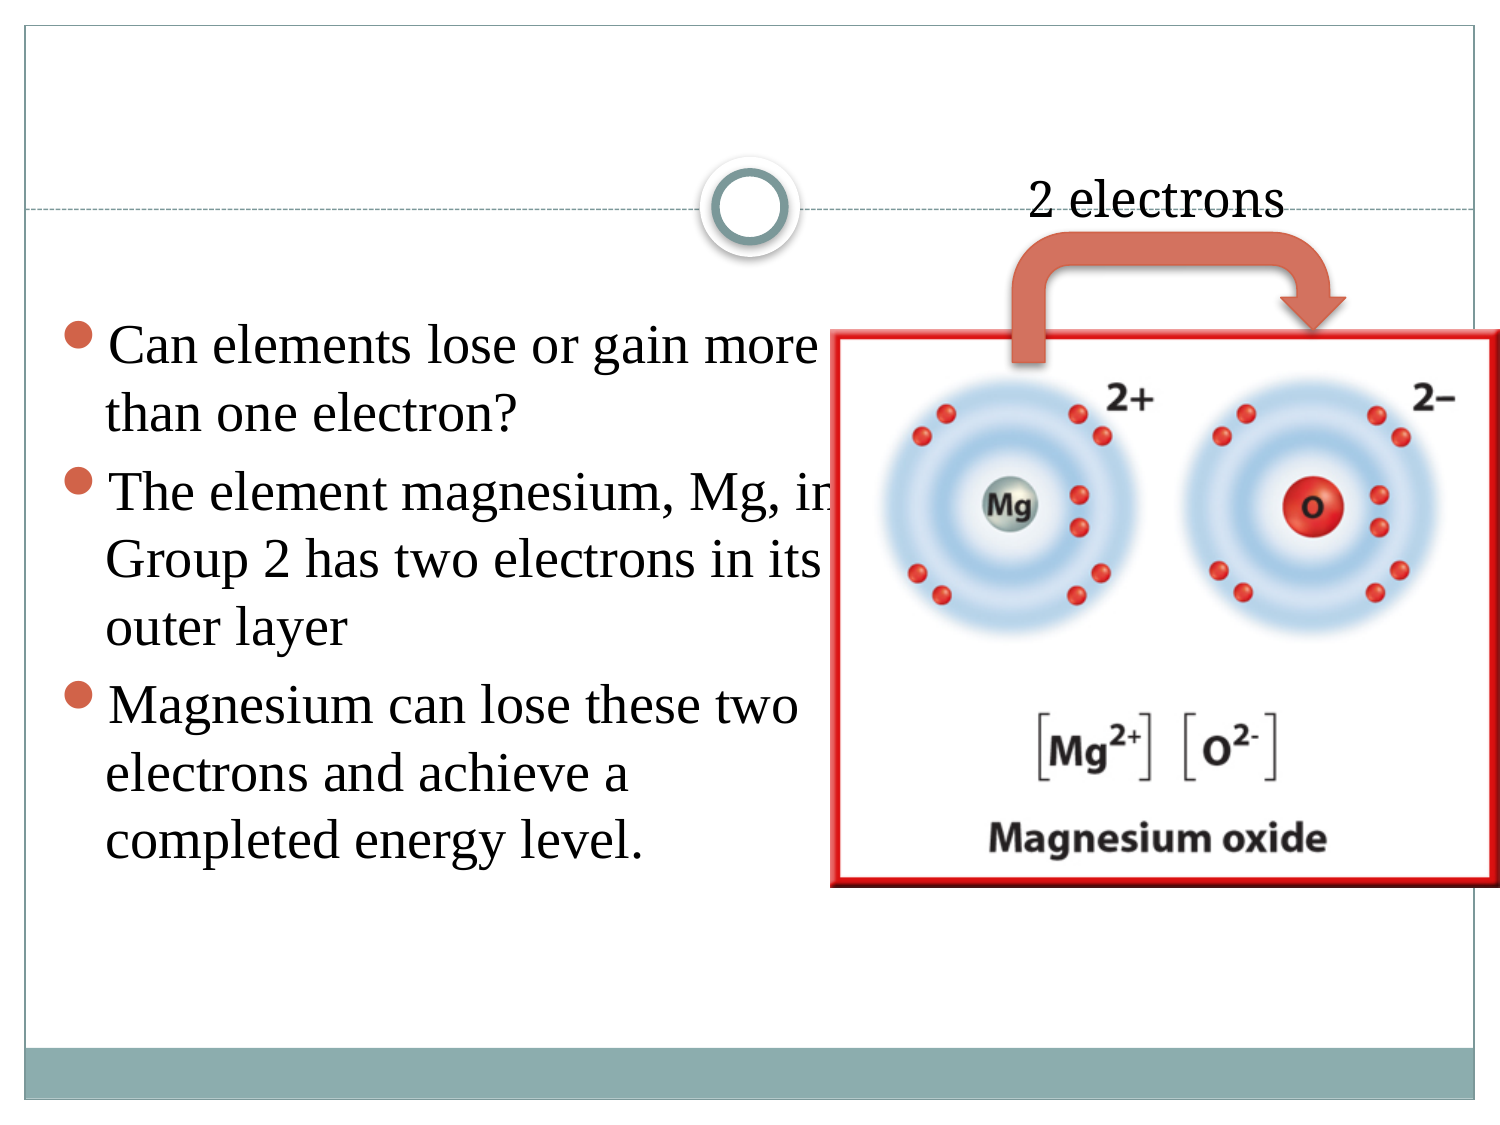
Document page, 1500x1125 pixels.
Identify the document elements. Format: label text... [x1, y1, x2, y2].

text_box 2 electrons [1012, 160, 1367, 235]
list Can elements lose or gain more than one electron? The element magnesium, Mg, in Group 2 has two electrons in its outer layer Magnesium can lose these two electrons and achieve a completed energy level. [45, 299, 859, 888]
picture [829, 328, 1500, 888]
text_box [1011, 235, 1347, 326]
